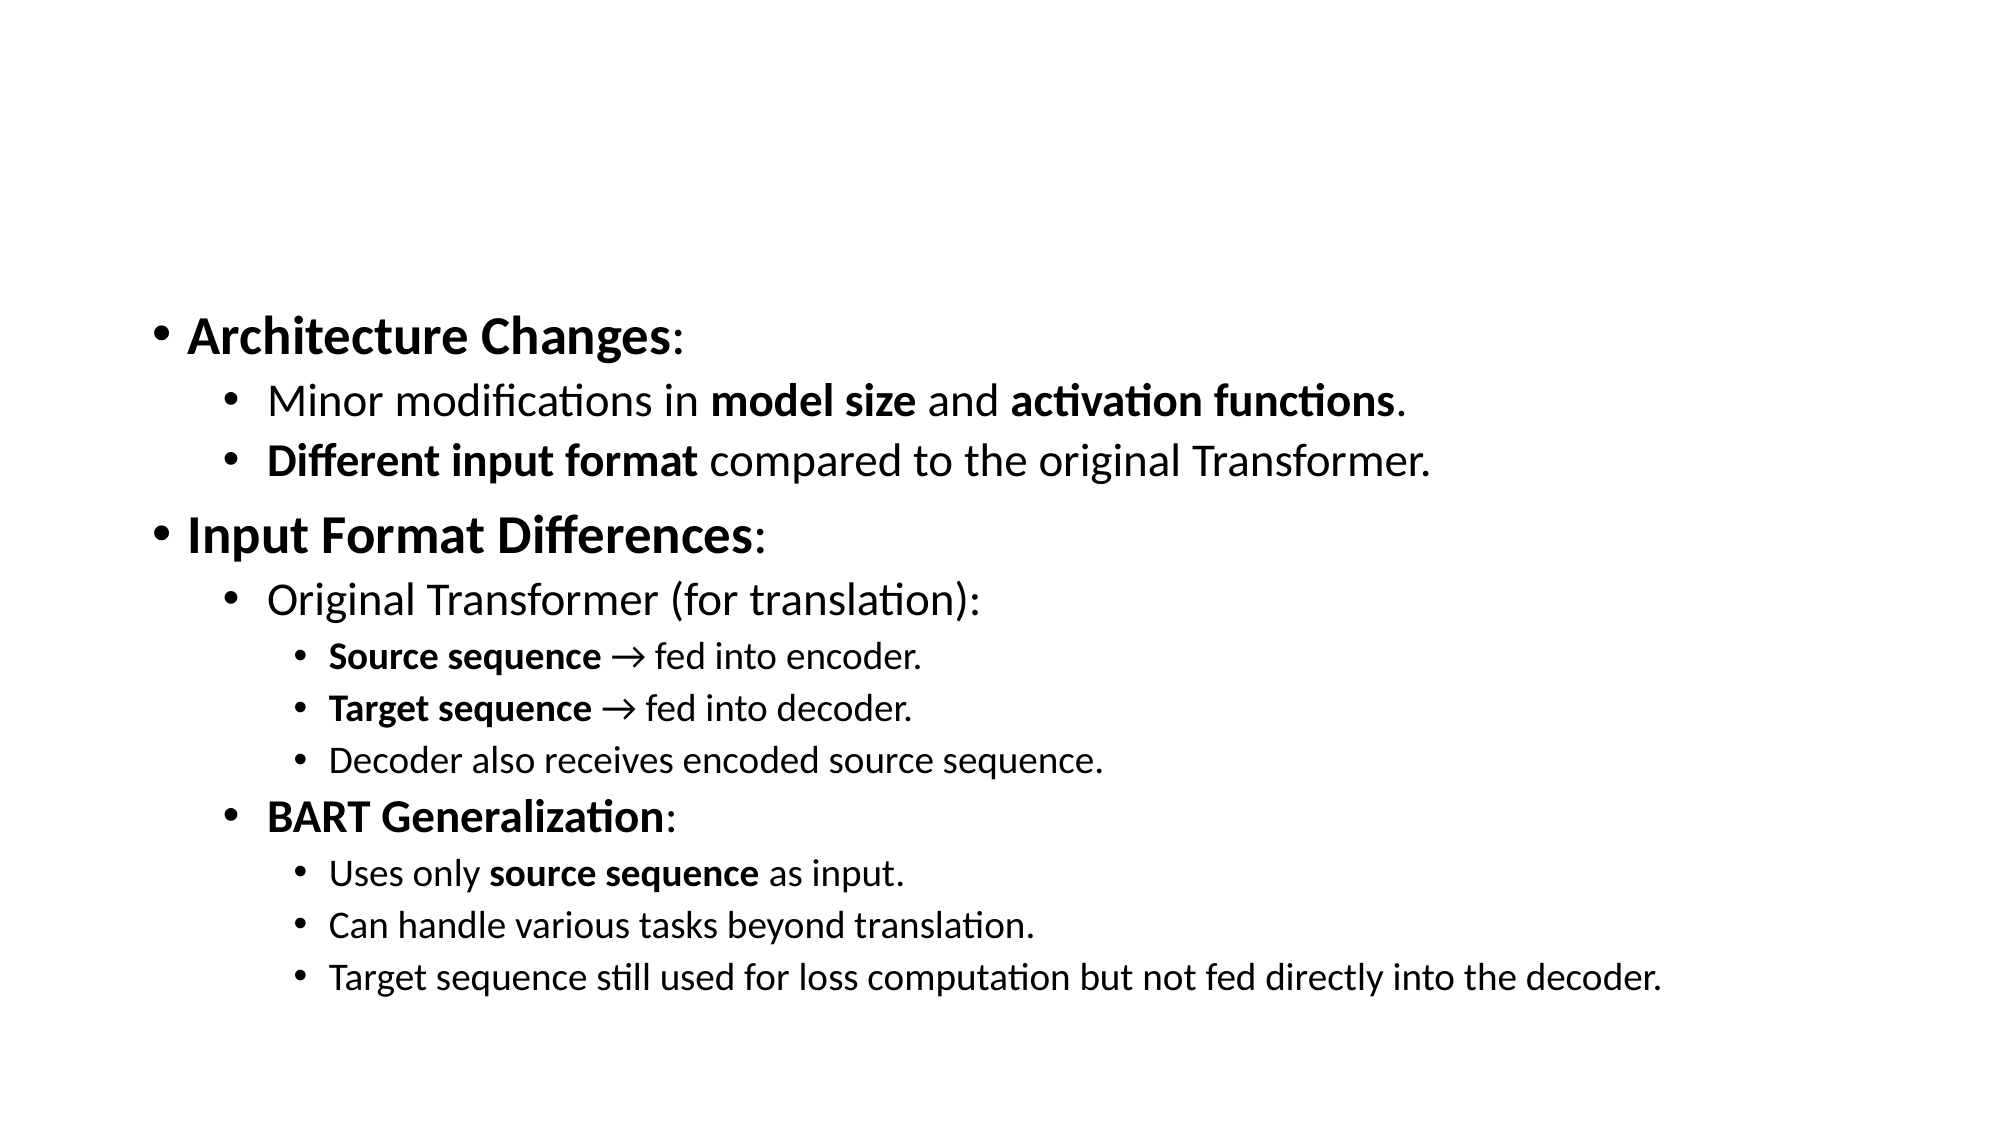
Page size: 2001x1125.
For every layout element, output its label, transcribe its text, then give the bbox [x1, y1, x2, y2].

list Architecture Changes: Minor modifications in model size and activation functions. Different input format compared to the original Transformer. Input Format Differences: Original Transformer (for translation): Source sequence → fed into encoder. Target sequence → fed into decoder. Decoder also receives encoded source sequence. BART Generalization: Uses only source sequence as input. Can handle various tasks beyond translation. Target sequence still used for loss computation but not fed directly into the decoder. [137, 299, 1863, 1014]
